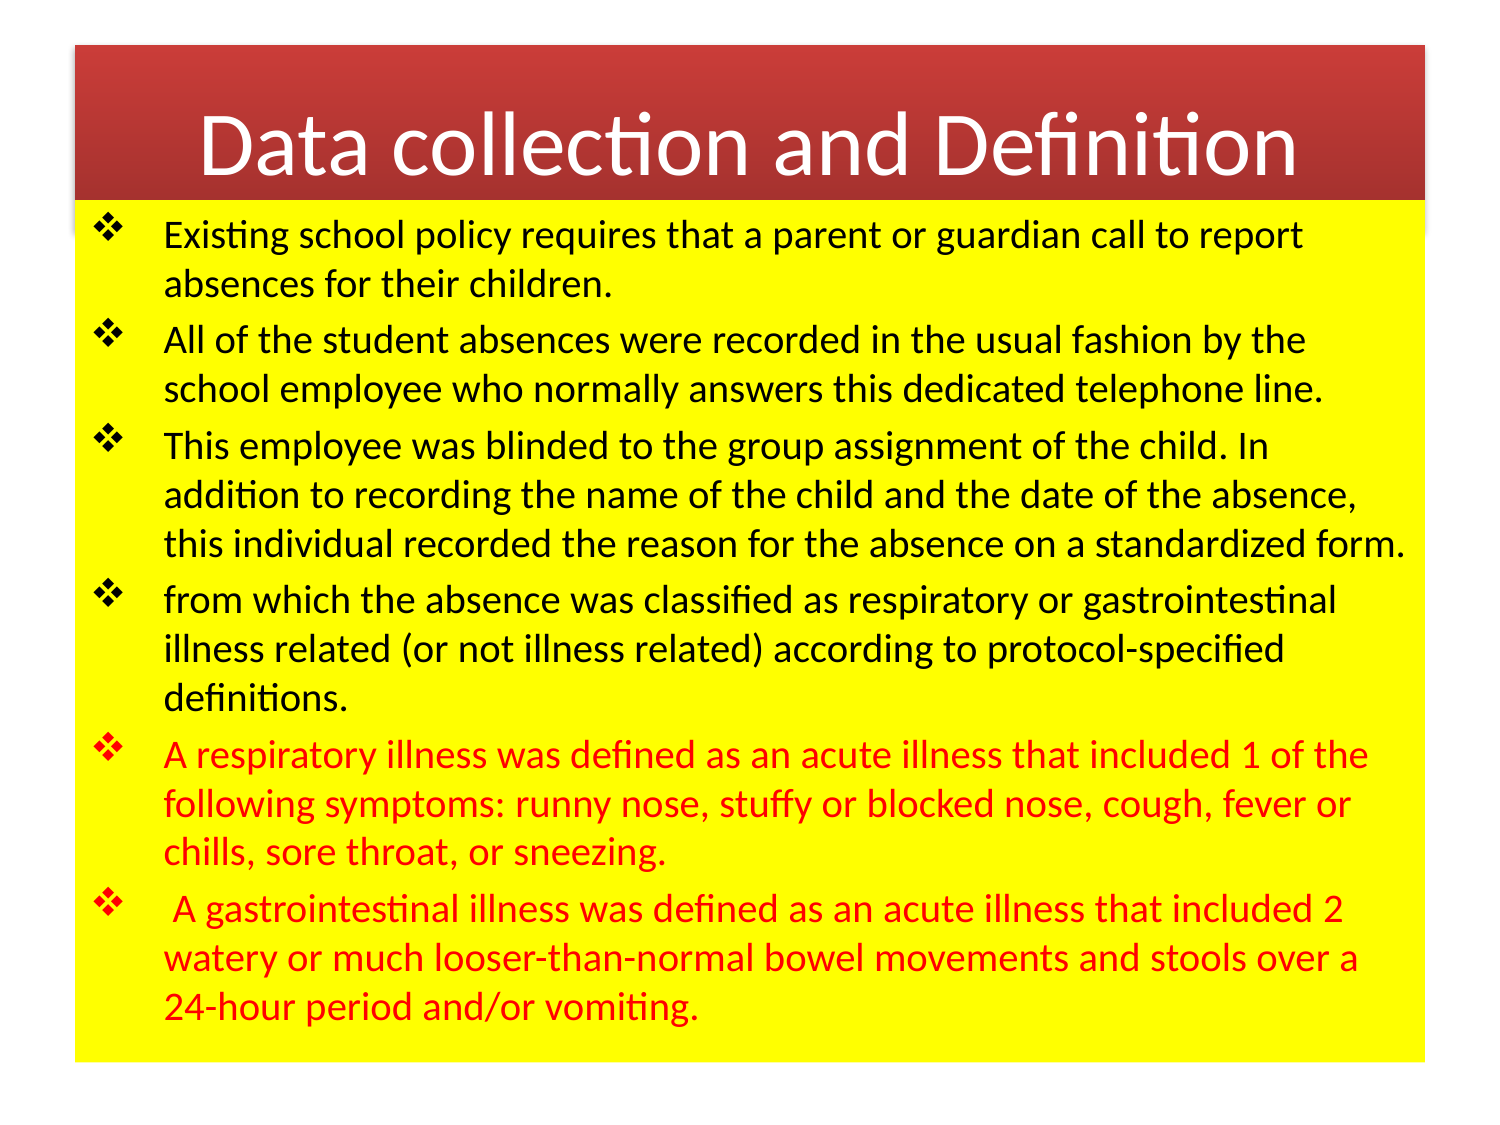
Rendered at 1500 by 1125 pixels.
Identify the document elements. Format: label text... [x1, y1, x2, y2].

list Existing school policy requires that a parent or guardian call to report absences for their children. All of the student absences were recorded in the usual fashion by the school employee who normally answers this dedicated telephone line. This employee was blinded to the group assignment of the child. In addition to recording the name of the child and the date of the absence, this individual recorded the reason for the absence on a standardized form. from which the absence was classified as respiratory or gastrointestinal illness related (or not illness related) according to protocol-specified definitions. A respiratory illness was defined as an acute illness that included 1 of the following symptoms: runny nose, stuffy or blocked nose, cough, fever or chills, sore throat, or sneezing. A gastrointestinal illness was defined as an acute illness that included 2 watery or much looser-than-normal bowel movements and stools over a 24-hour period and/or vomiting. [75, 200, 1425, 1063]
title Data collection and Definition [75, 45, 1425, 200]
